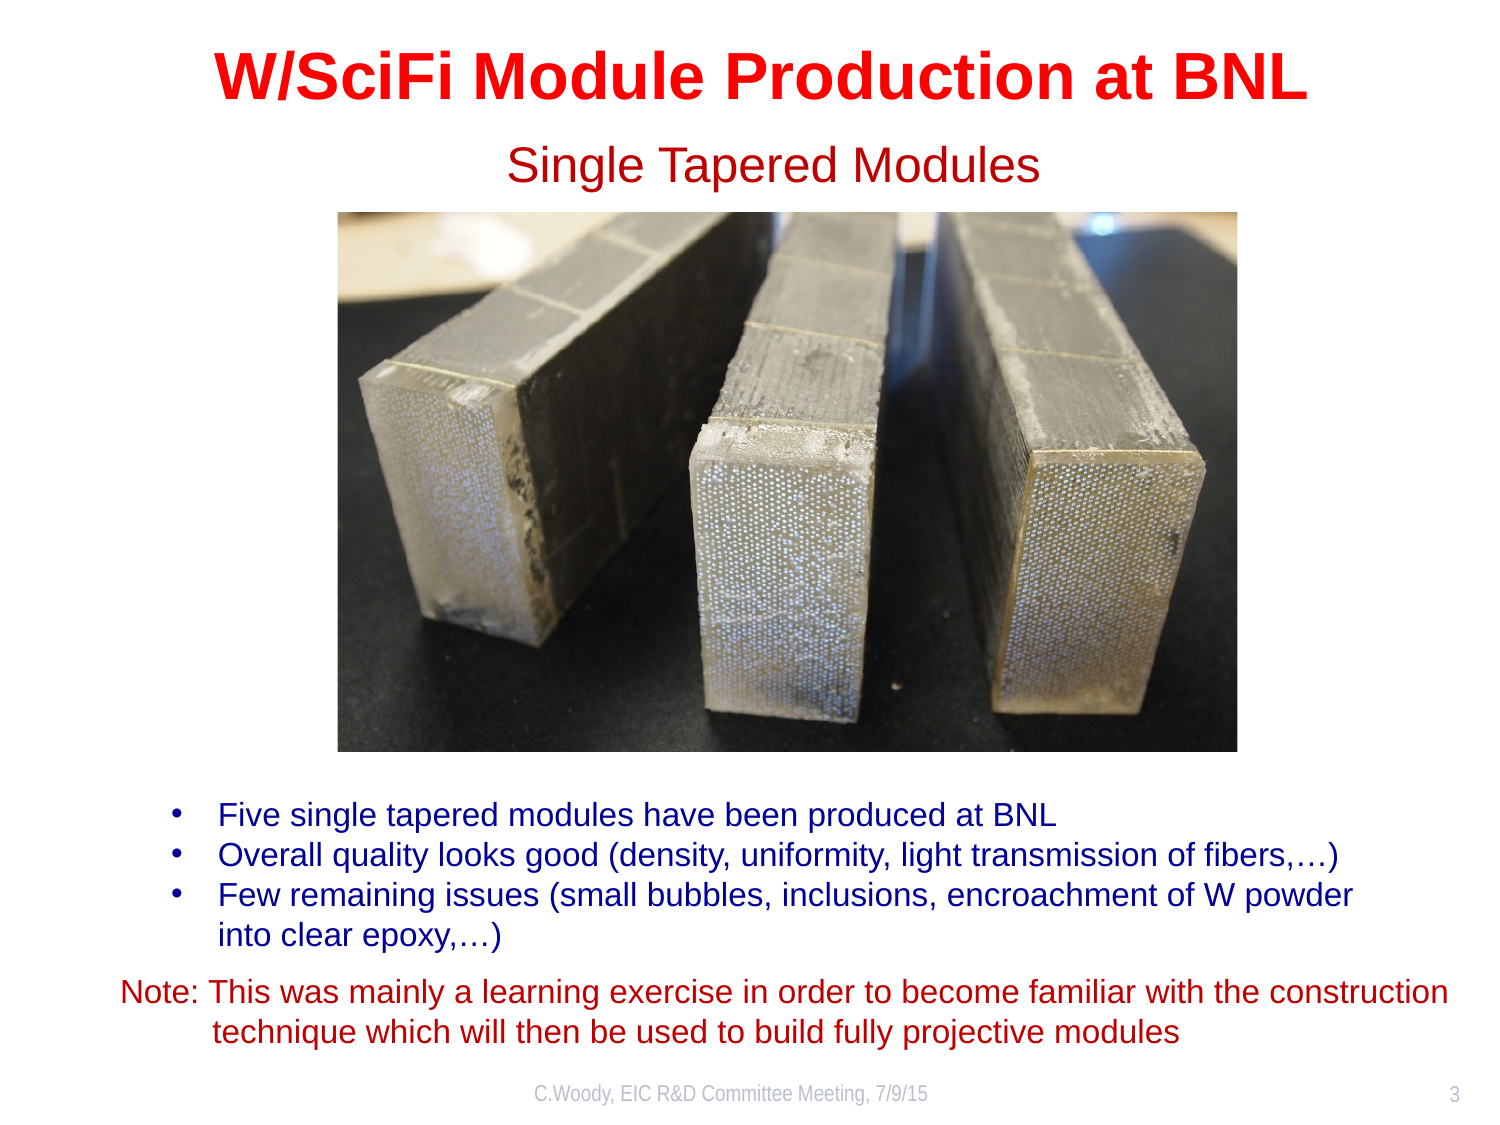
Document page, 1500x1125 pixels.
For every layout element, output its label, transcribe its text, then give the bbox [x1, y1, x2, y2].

text_box Note: This was mainly a learning exercise in order to become familiar with the construction technique which will then be used to build fully projective modules [105, 962, 1475, 1057]
text_box Single Tapered Modules [491, 124, 1057, 200]
footer C.Woody, EIC R&D Committee Meeting, 7/9/15 [450, 1072, 1013, 1113]
slide_number 3 [1125, 1074, 1475, 1113]
picture [337, 212, 1238, 752]
text_box Five single tapered modules have been produced at BNL Overall quality looks good (density, uniformity, light transmission of fibers,…) Few remaining issues (small bubbles, inclusions, encroachment of W powder into clear epoxy,…) [156, 785, 1419, 961]
title W/SciFi Module Production at BNL [87, 12, 1438, 133]
